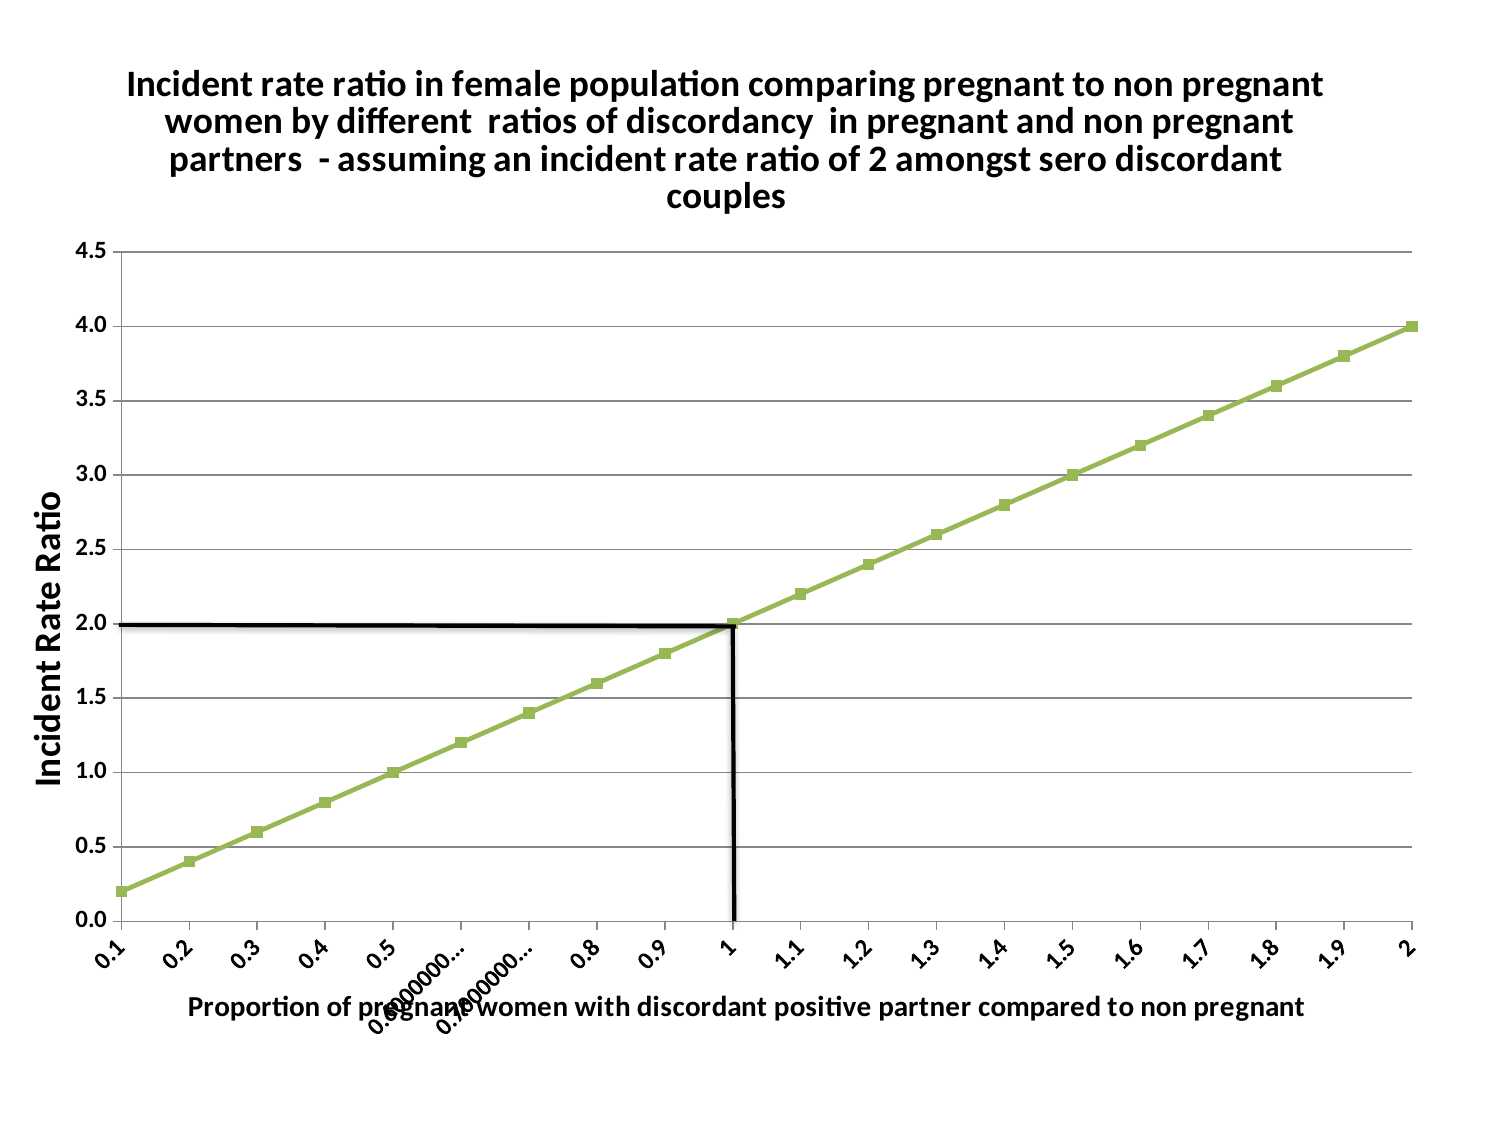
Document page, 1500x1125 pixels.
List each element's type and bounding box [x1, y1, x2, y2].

chart [20, 45, 1500, 1042]
